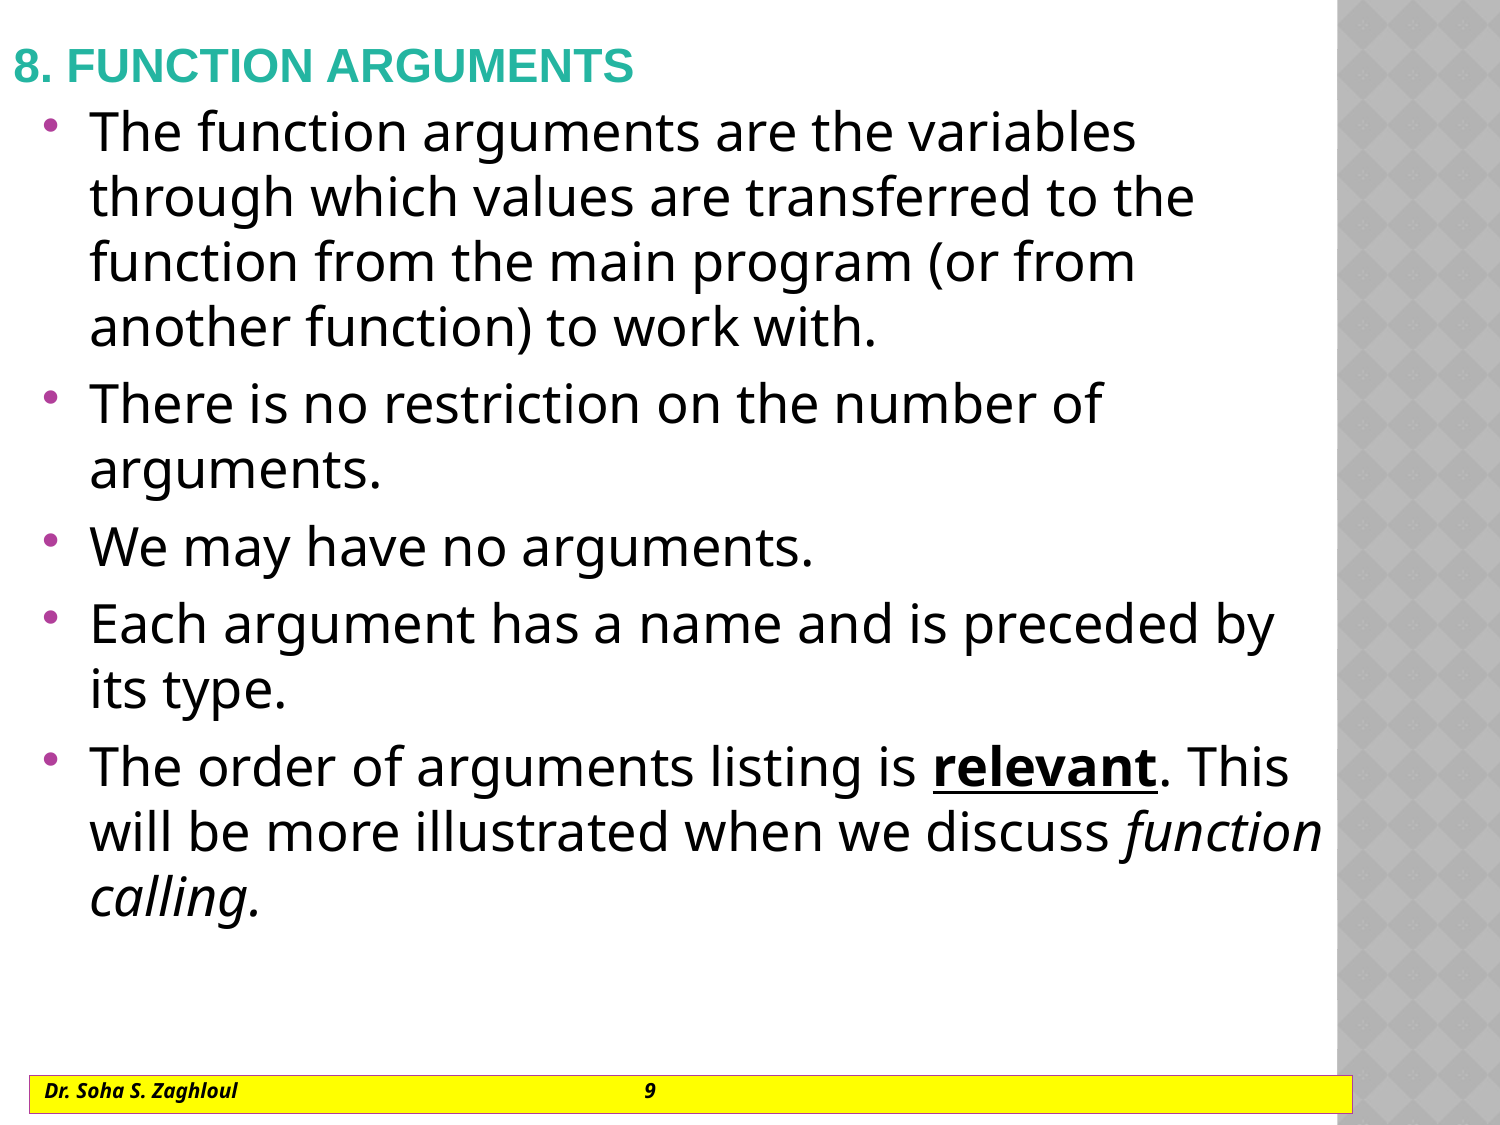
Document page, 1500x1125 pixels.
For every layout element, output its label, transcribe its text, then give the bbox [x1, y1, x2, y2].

list The function arguments are the variables through which values are transferred to the function from the main program (or from another function) to work with. There is no restriction on the number of arguments. We may have no arguments. Each argument has a name and is preceded by its type. The order of arguments listing is relevant. This will be more illustrated when we discuss function calling. [29, 93, 1341, 1059]
text_box Dr. Soha S. Zaghloul 9 [29, 1075, 1353, 1114]
title 8. Function arguments [5, 19, 1341, 93]
